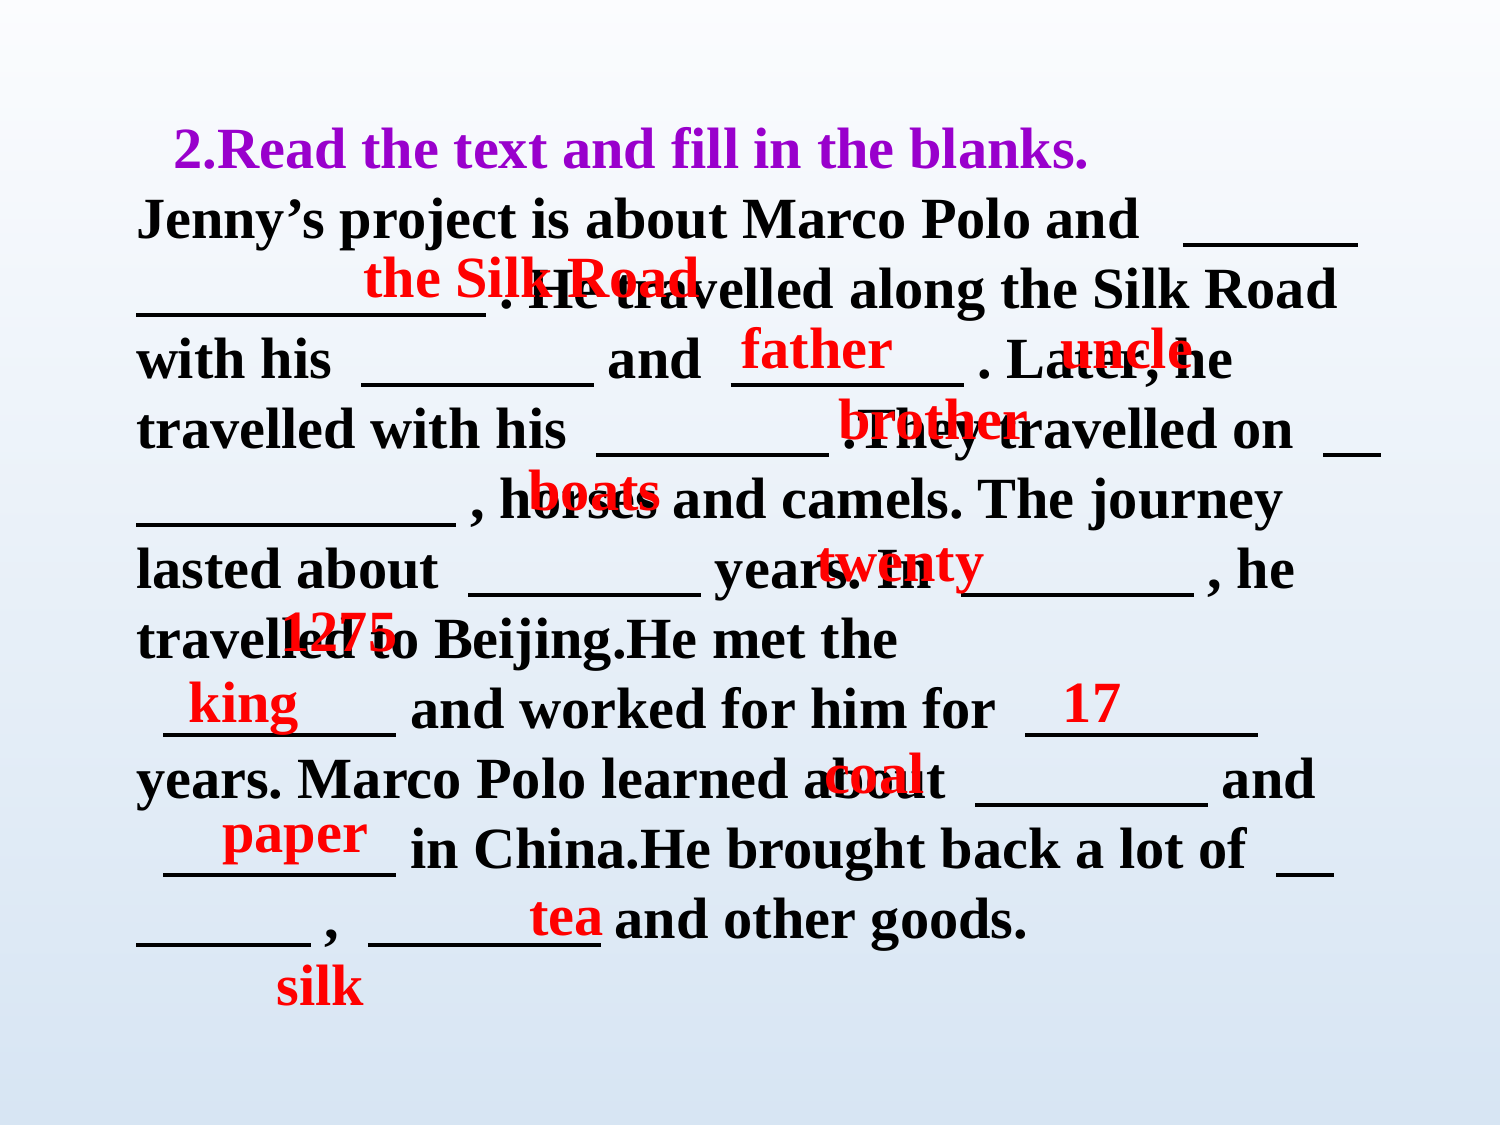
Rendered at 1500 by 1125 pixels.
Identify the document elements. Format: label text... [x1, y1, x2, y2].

text_box father [726, 302, 909, 388]
text_box boats [513, 444, 677, 530]
text_box brother [809, 373, 1044, 459]
text_box twenty [786, 515, 1000, 600]
text_box king [159, 656, 315, 742]
text_box the Silk Road [348, 231, 716, 317]
text_box silk [261, 869, 394, 955]
text_box 1275 [265, 586, 413, 671]
text_box tea [514, 869, 619, 955]
text_box uncle [1045, 302, 1208, 388]
text_box 17 [1033, 656, 1137, 742]
text_box paper [207, 786, 384, 872]
text_box 2.Read the text and fill in the blanks. Jenny’s project is about Marco Polo and . He travelled along the Silk Road with his and . Later, he travelled with his .They travelled on , horses and camels. The journey lasted about years. In , he travelled to Beijing.He met the and worked for him for years. Marco Polo learned about and in China.He brought back a lot of , and other goods. [121, 102, 1397, 1028]
text_box coal [809, 727, 940, 813]
